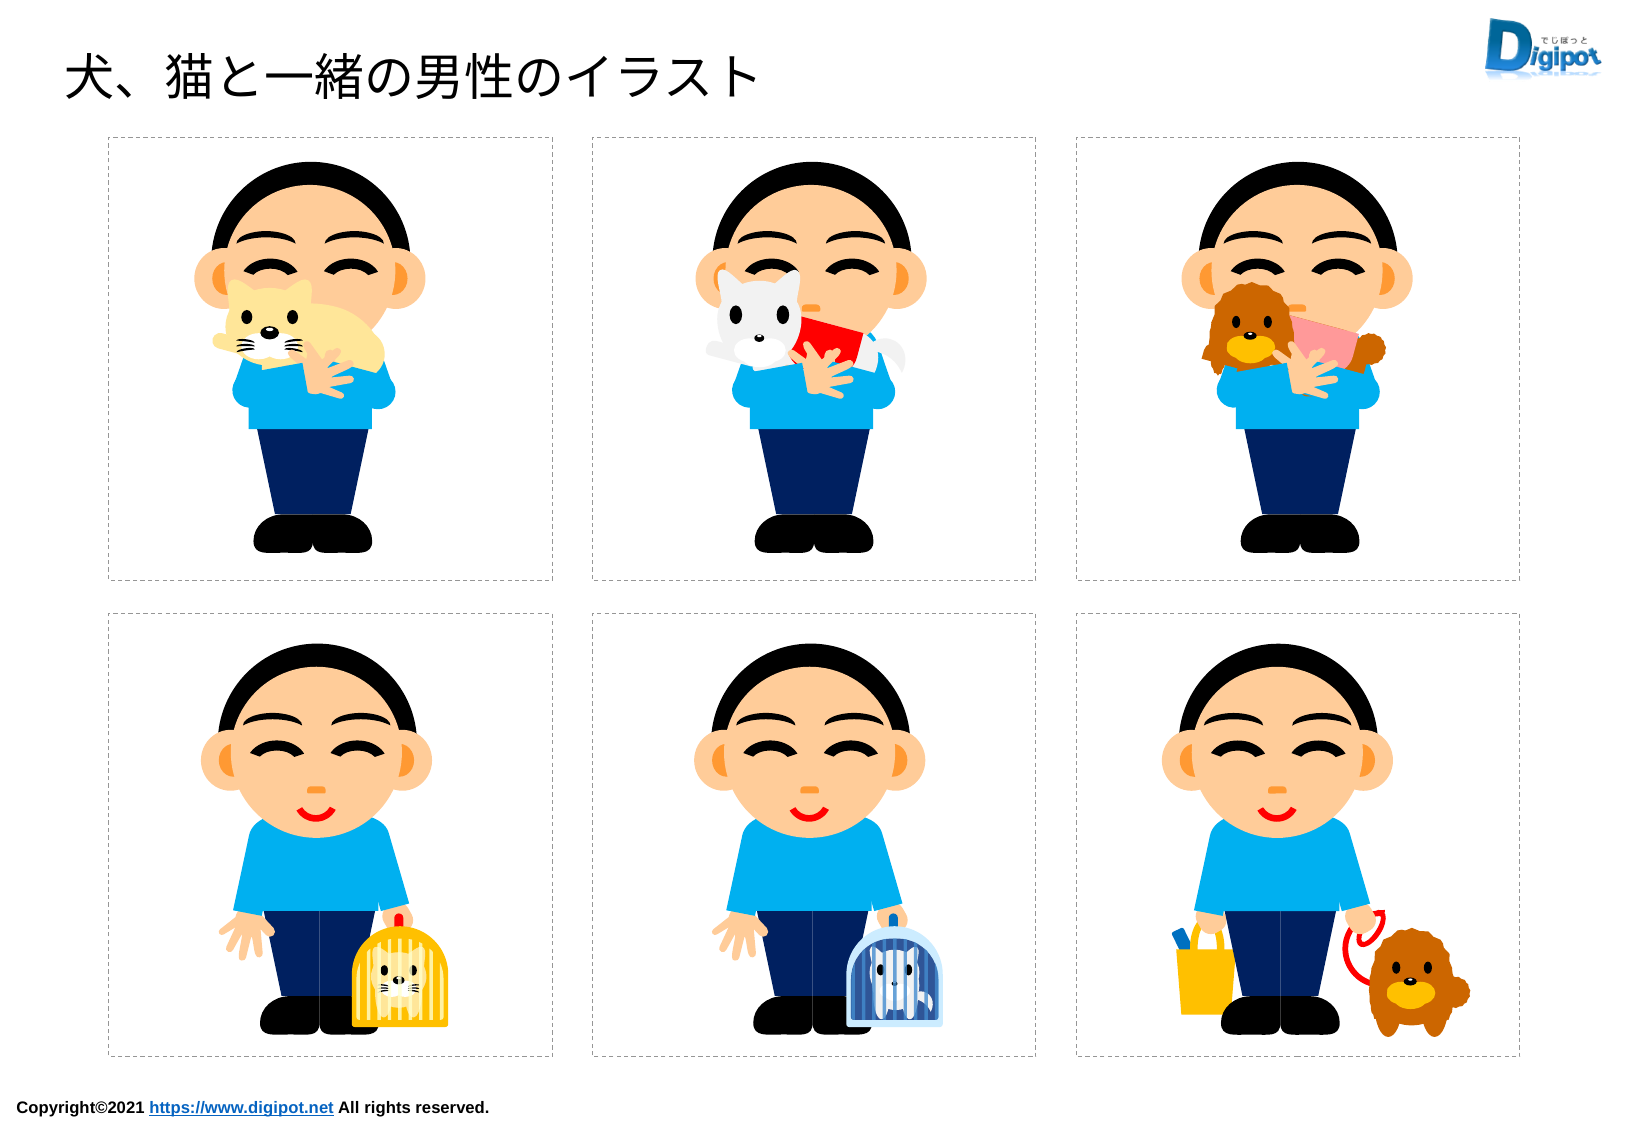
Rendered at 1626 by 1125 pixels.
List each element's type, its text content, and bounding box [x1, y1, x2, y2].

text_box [200, 643, 449, 1035]
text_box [1181, 161, 1413, 553]
picture [1485, 18, 1602, 82]
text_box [695, 161, 927, 553]
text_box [194, 161, 426, 553]
text_box 犬、猫と一緒の男性のイラスト [49, 38, 779, 113]
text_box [1161, 643, 1471, 1037]
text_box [694, 643, 943, 1035]
